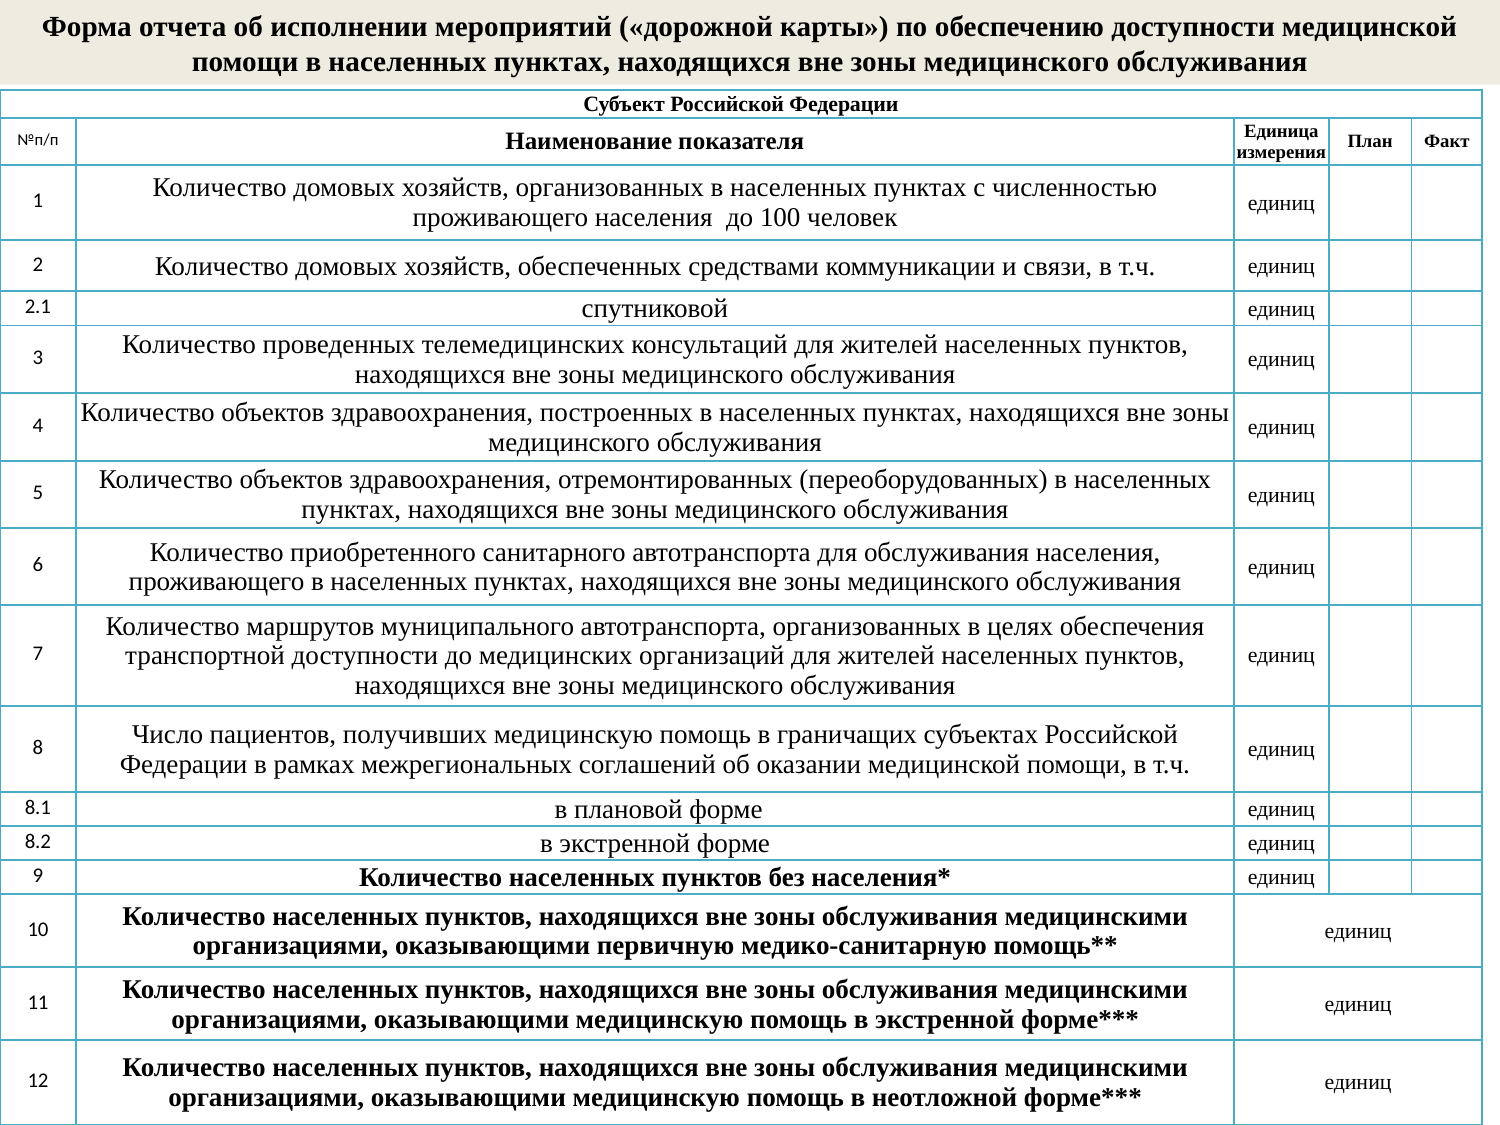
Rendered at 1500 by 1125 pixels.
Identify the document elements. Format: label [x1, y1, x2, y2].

table_cell [1235, 606, 1328, 705]
table_cell [1, 529, 75, 604]
table_header [1, 91, 1481, 117]
table_cell [1235, 292, 1328, 325]
table_cell [77, 326, 1233, 392]
table_cell [1, 119, 75, 164]
table_cell [1412, 241, 1481, 290]
table_cell [1235, 394, 1328, 460]
table_cell [1330, 119, 1411, 164]
table_cell [1330, 861, 1411, 893]
table_cell [1412, 793, 1481, 825]
table_cell [77, 793, 1233, 825]
table_cell [1412, 119, 1481, 164]
table_cell [1235, 861, 1328, 893]
table_cell [77, 606, 1233, 705]
table_cell [1412, 606, 1481, 705]
table_cell [1, 326, 75, 392]
table_cell [77, 861, 1233, 893]
table_cell [1, 462, 75, 527]
table_cell [1235, 968, 1481, 1039]
table_cell [1412, 166, 1481, 239]
table_cell [77, 529, 1233, 604]
table_cell [1330, 166, 1411, 239]
table_cell [1235, 462, 1328, 527]
table_cell [1412, 394, 1481, 460]
table_cell [1235, 793, 1328, 825]
table_cell [77, 394, 1233, 460]
table_cell [1330, 707, 1411, 791]
table_cell [1330, 529, 1411, 604]
table_cell [1, 861, 75, 893]
table_cell [77, 895, 1233, 966]
table_cell [1330, 606, 1411, 705]
table_cell [1, 606, 75, 705]
table_cell [77, 119, 1233, 164]
table_cell [77, 166, 1233, 239]
table_cell [1235, 1041, 1481, 1124]
table_cell [1, 394, 75, 460]
table_cell [1235, 707, 1328, 791]
table_cell [1235, 895, 1481, 966]
table_cell [1330, 241, 1411, 290]
table_cell [1412, 707, 1481, 791]
table_cell [1330, 462, 1411, 527]
table_cell [1412, 462, 1481, 527]
table_cell [1, 1041, 75, 1124]
table_cell [77, 827, 1233, 859]
table_cell [1, 793, 75, 825]
table_cell [1, 166, 75, 239]
table_cell [1, 827, 75, 859]
table_cell [1235, 119, 1328, 164]
table_cell [1330, 394, 1411, 460]
table_cell [1, 968, 75, 1039]
table_cell [77, 292, 1233, 325]
table_cell [77, 462, 1233, 527]
table_cell [1, 707, 75, 791]
table_cell [1412, 861, 1481, 893]
table_cell [1412, 326, 1481, 392]
table_cell [1412, 292, 1481, 325]
table_cell [77, 241, 1233, 290]
table_cell [1235, 166, 1328, 239]
text_box [0, 0, 1500, 85]
table_cell [1235, 326, 1328, 392]
table_cell [1235, 529, 1328, 604]
table_cell [1412, 529, 1481, 604]
table_cell [1330, 827, 1411, 859]
table_cell [1235, 241, 1328, 290]
table_cell [77, 707, 1233, 791]
table_cell [1330, 793, 1411, 825]
table_cell [1330, 326, 1411, 392]
table_cell [1412, 827, 1481, 859]
table_cell [1330, 292, 1411, 325]
table_cell [77, 968, 1233, 1039]
table_cell [1, 241, 75, 290]
table_cell [1, 292, 75, 325]
table_cell [1, 895, 75, 966]
table_cell [1235, 827, 1328, 859]
table_cell [77, 1041, 1233, 1124]
